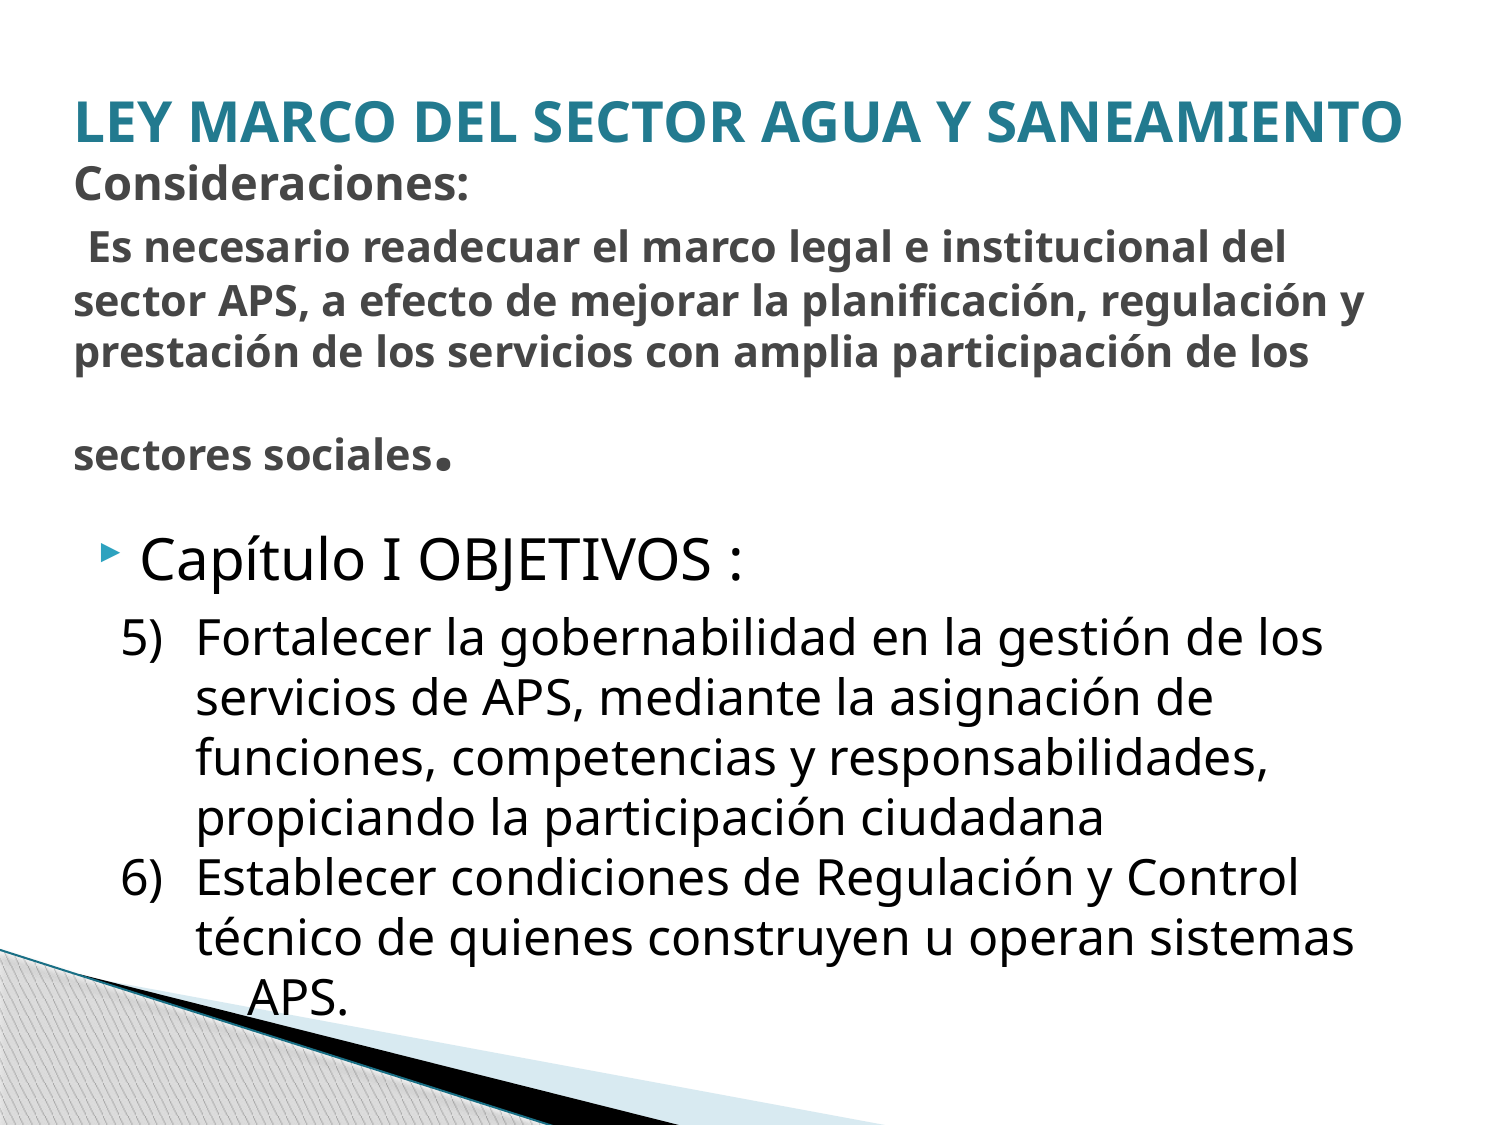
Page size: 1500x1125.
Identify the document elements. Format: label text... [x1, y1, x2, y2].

text_box Fortalecer la gobernabilidad en la gestión de los servicios de APS, mediante la asignación de funciones, competencias y responsabilidades, propiciando la participación ciudadana Establecer condiciones de Regulación y Control técnico de quienes construyen u operan sistemas APS. [105, 597, 1453, 1093]
title LEY MARCO DEL SECTOR AGUA Y SANEAMIENTO Consideraciones: Es necesario readecuar el marco legal e institucional del sector APS, a efecto de mejorar la planificación, regulación y prestación de los servicios con amplia participación de los sectores sociales. [58, 70, 1430, 504]
list Capítulo I OBJETIVOS : [64, 515, 1415, 1024]
